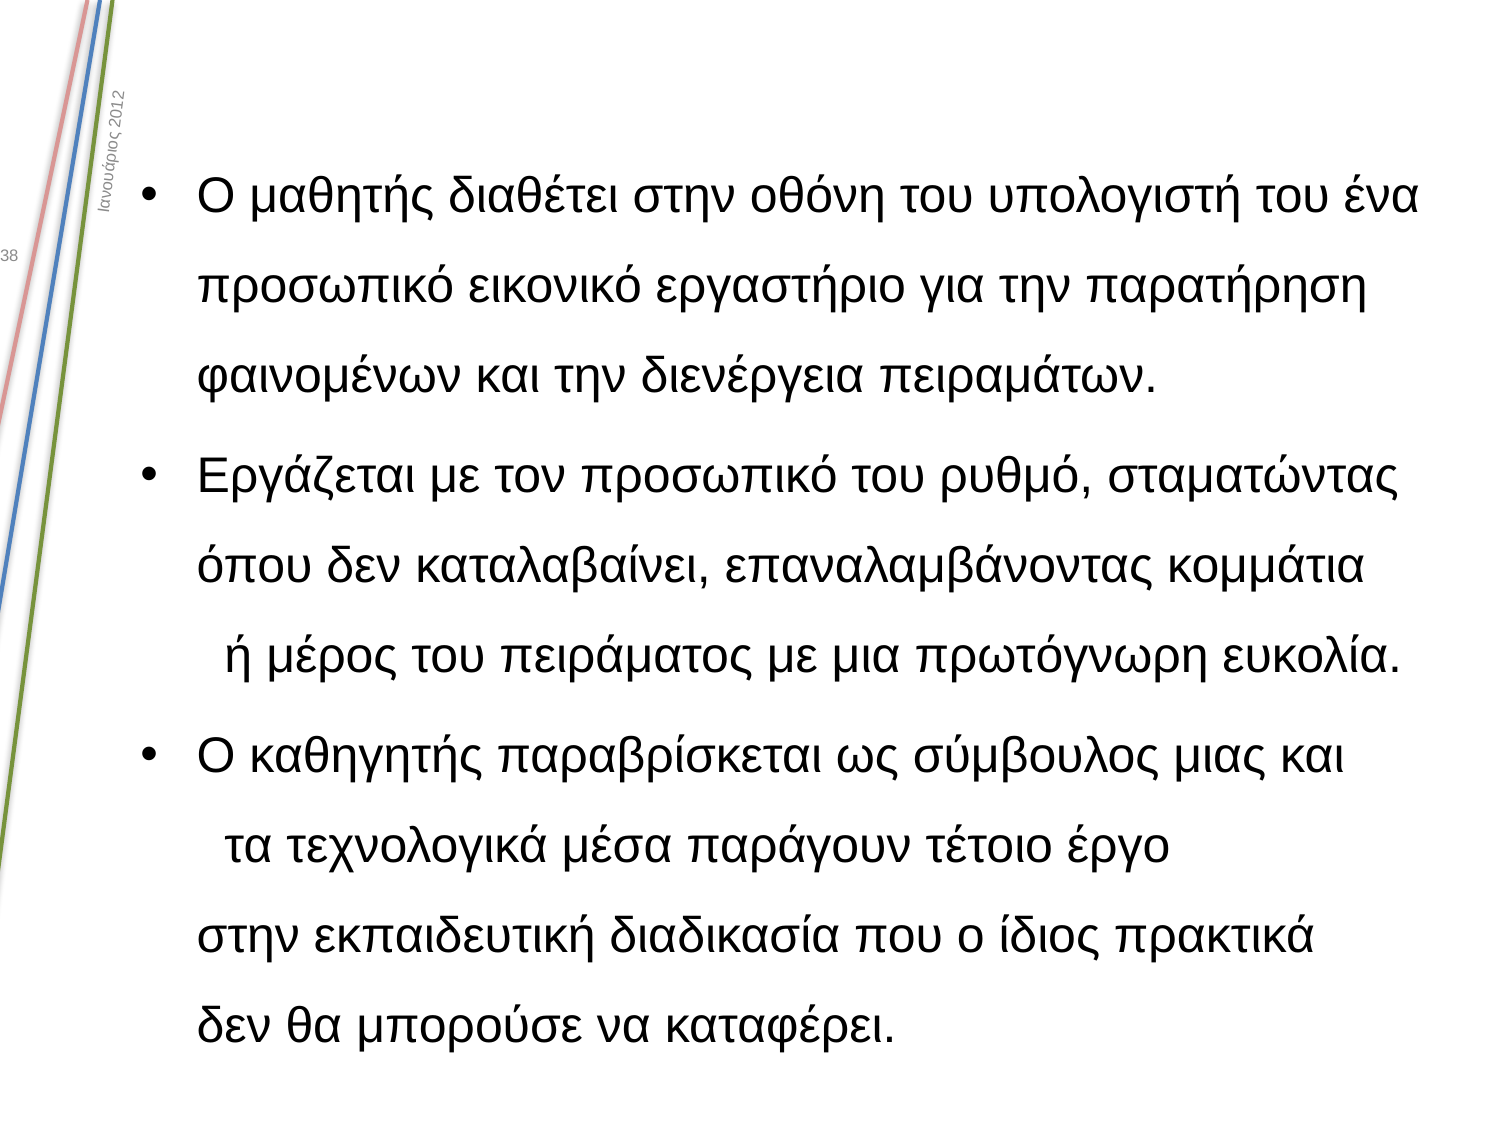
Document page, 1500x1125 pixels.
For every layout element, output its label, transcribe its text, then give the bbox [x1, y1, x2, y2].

list Ο μαθητής διαθέτει στην οθόνη του υπολογιστή του ένα προσωπικό εικονικό εργαστήριο για την παρατήρηση φαινομένων και την διενέργεια πειραμάτων. Εργάζεται με τον προσωπικό του ρυθμό, σταματώντας όπου δεν καταλαβαίνει, επαναλαμβάνοντας κομμάτια ή μέρος του πειράματος με μια πρωτόγνωρη ευκολία. Ο καθηγητής παραβρίσκεται ως σύμβουλος μιας και τα τεχνολογικά μέσα παράγουν τέτοιο έργο στην εκπαιδευτική διαδικασία που ο ίδιος πρακτικά δεν θα μπορούσε να καταφέρει. [125, 125, 1476, 1047]
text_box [0, 187, 276, 279]
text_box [0, 412, 526, 538]
text_box Ιανουάριος 2012 [75, 0, 160, 185]
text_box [0, 281, 382, 394]
